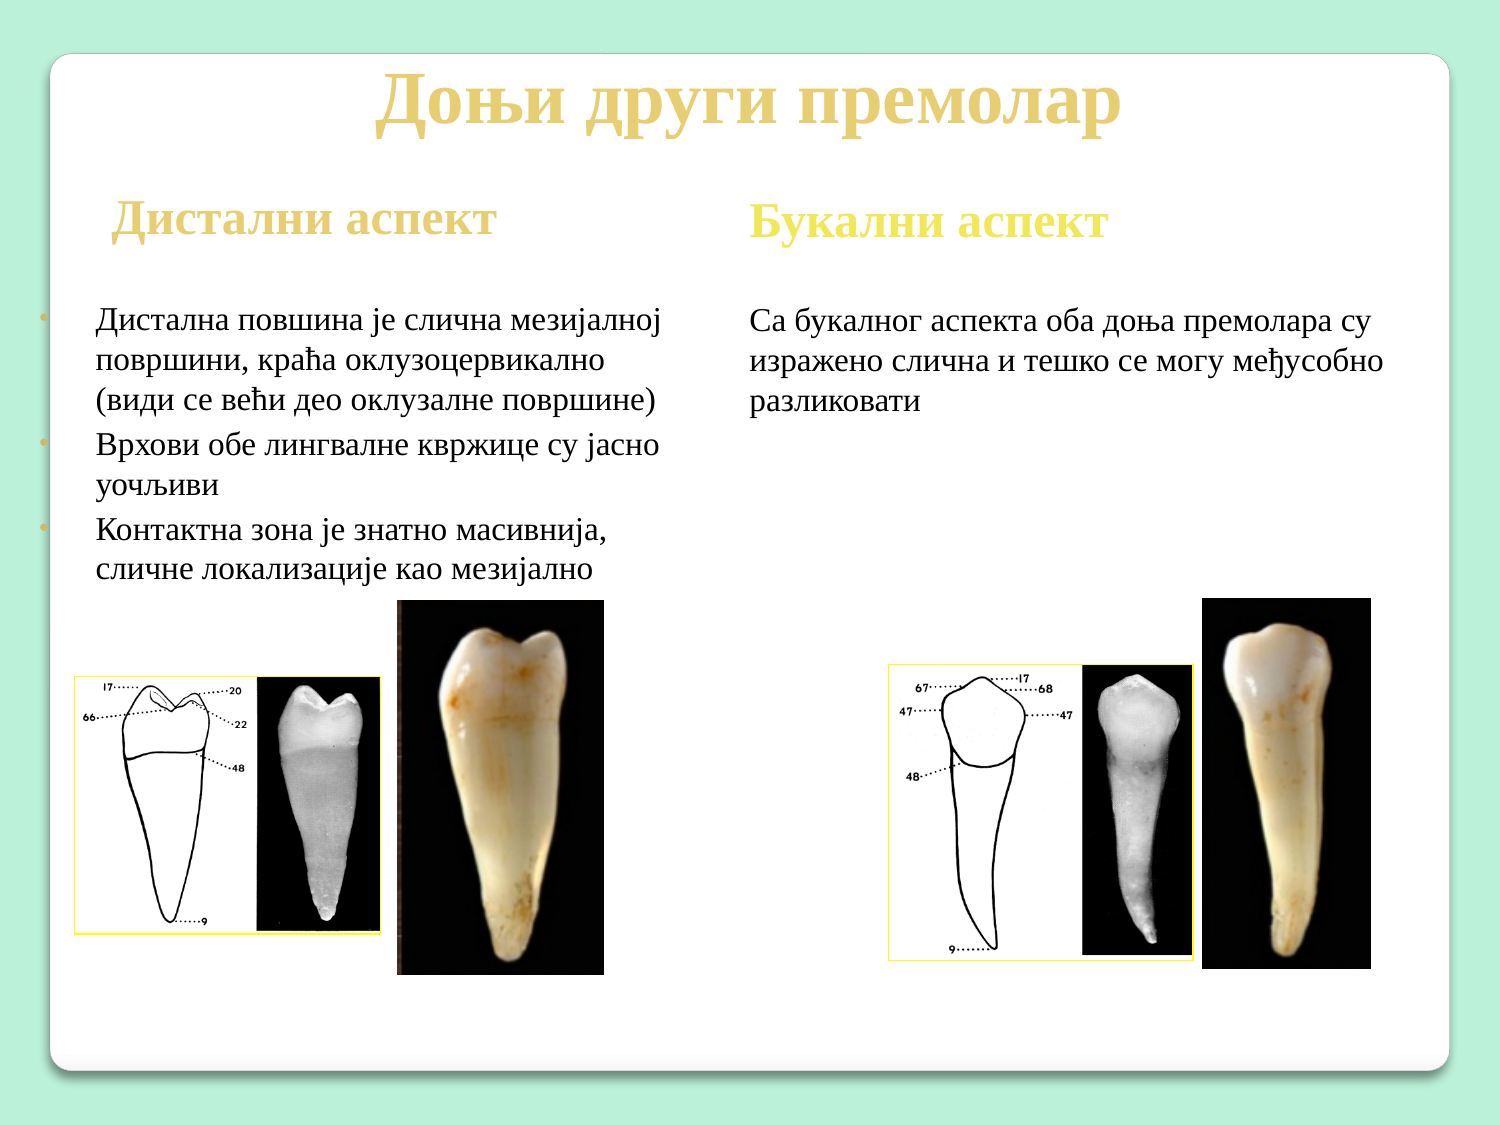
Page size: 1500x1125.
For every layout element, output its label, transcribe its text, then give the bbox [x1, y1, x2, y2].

list Дистална повшина је слична мезијалној површини, краћа оклузоцервикално (види се већи део оклузалне површине) Врхови обе лингвалне квржице су јасно уочљиви Контактна зона је знатно масивнија, сличне локализације као мезијално [28, 291, 702, 634]
picture [1202, 597, 1371, 970]
picture [74, 677, 381, 934]
picture [396, 600, 604, 975]
list Букални аспект Са букалног аспекта оба доња премолара су изражено слична и тешко се могу међусобно разликовати [738, 196, 1447, 474]
title Дистални аспект [100, 148, 585, 251]
text_box Доњи други премолар [277, 42, 1236, 103]
picture [889, 665, 1193, 960]
